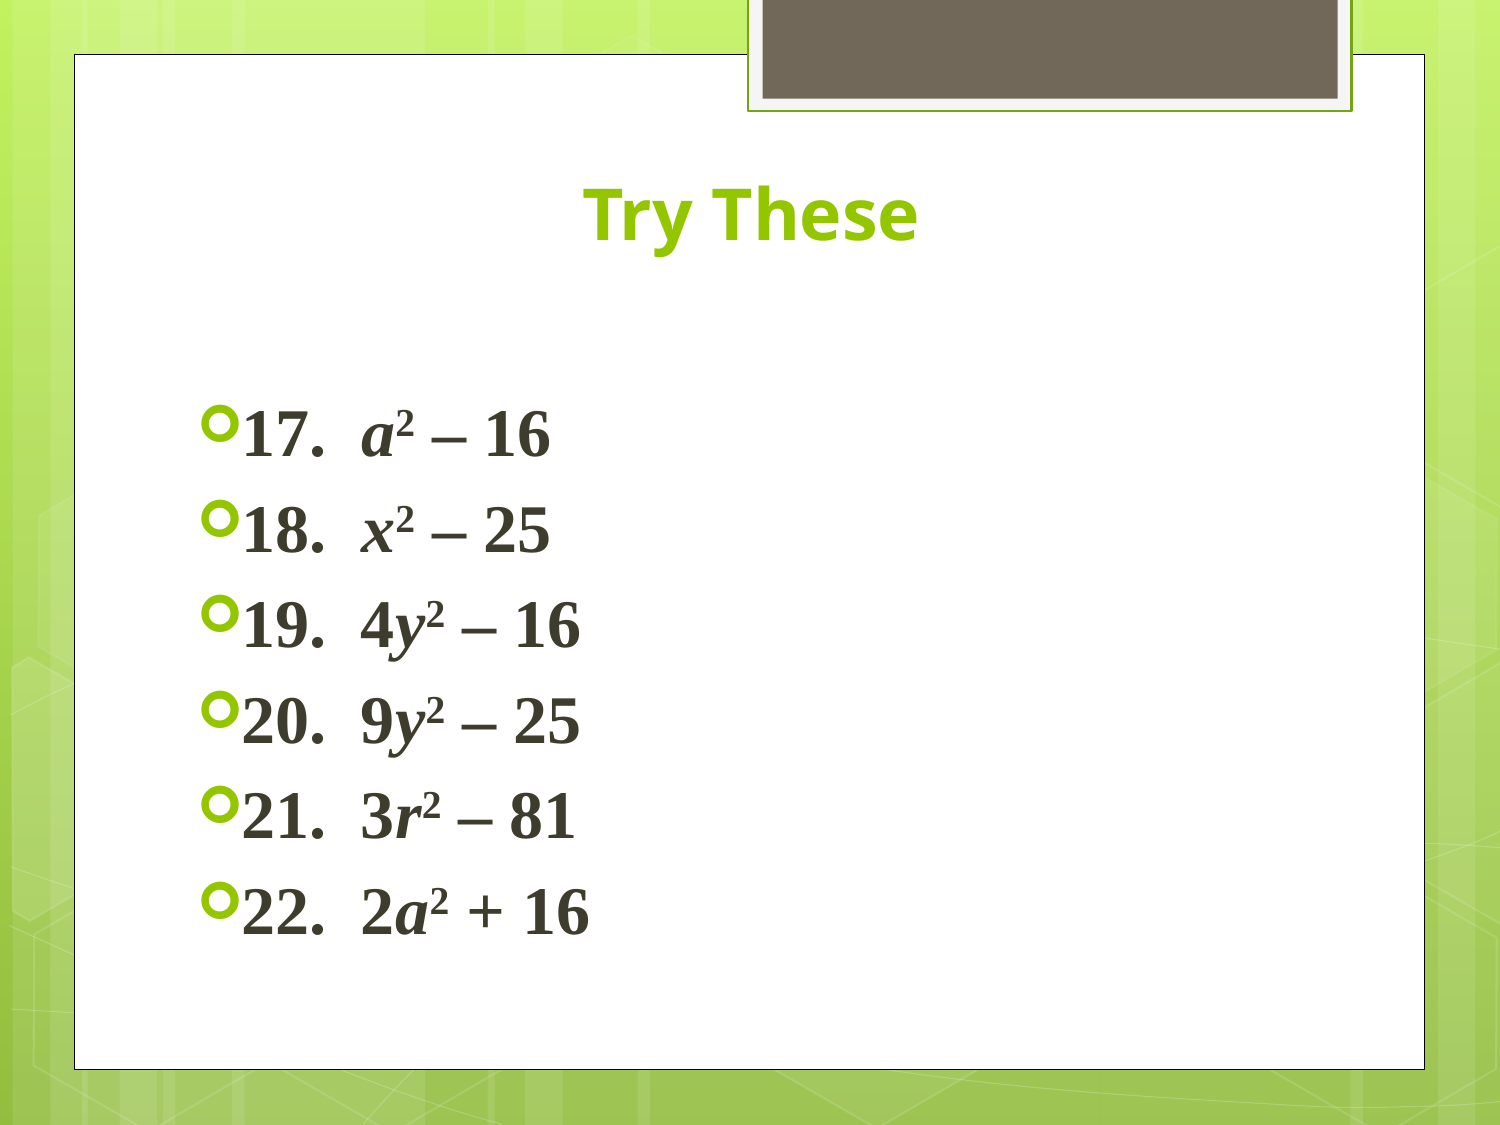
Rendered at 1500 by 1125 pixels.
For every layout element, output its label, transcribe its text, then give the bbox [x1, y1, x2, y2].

list 17. a2 – 16 18. x2 – 25 19. 4y2 – 16 20. 9y2 – 25 21. 3r2 – 81 22. 2a2 + 16 [171, 381, 1283, 957]
title Try These [174, 75, 1328, 263]
